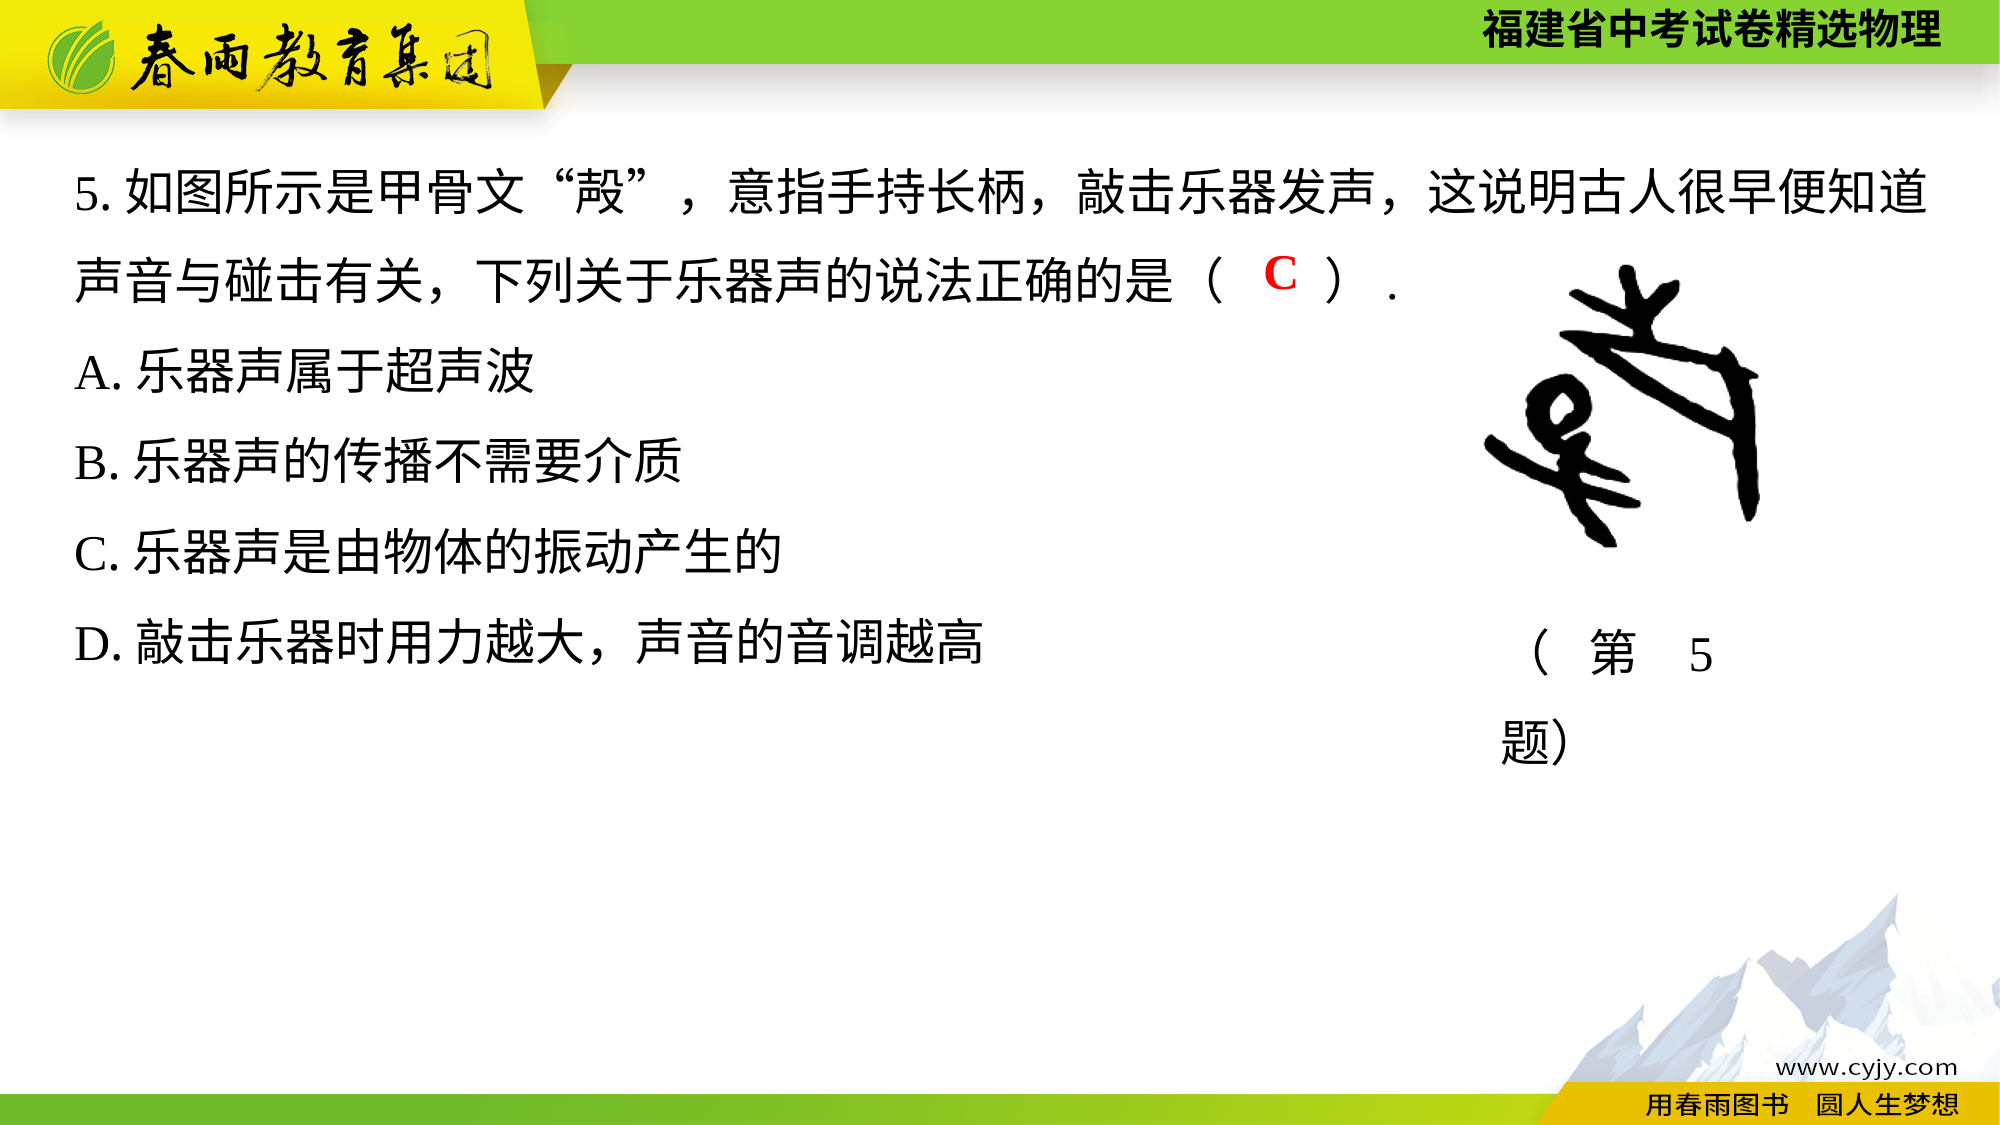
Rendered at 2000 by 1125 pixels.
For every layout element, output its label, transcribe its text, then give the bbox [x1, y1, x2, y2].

list 5.如图所示是甲骨文“殸”，意指手持长柄，敲击乐器发声，这说明古人很早便知道声音与碰击有关，下列关于乐器声的说法正确的是（ ）. A.乐器声属于超声波 B.乐器声的传播不需要介质 C.乐器声是由物体的振动产生的 D.敲击乐器时用力越大，声音的音调越高 [59, 122, 1944, 683]
text_box （第5题） [1485, 583, 1741, 689]
picture [0, 0, 2000, 1125]
text_box C [1248, 231, 1315, 307]
